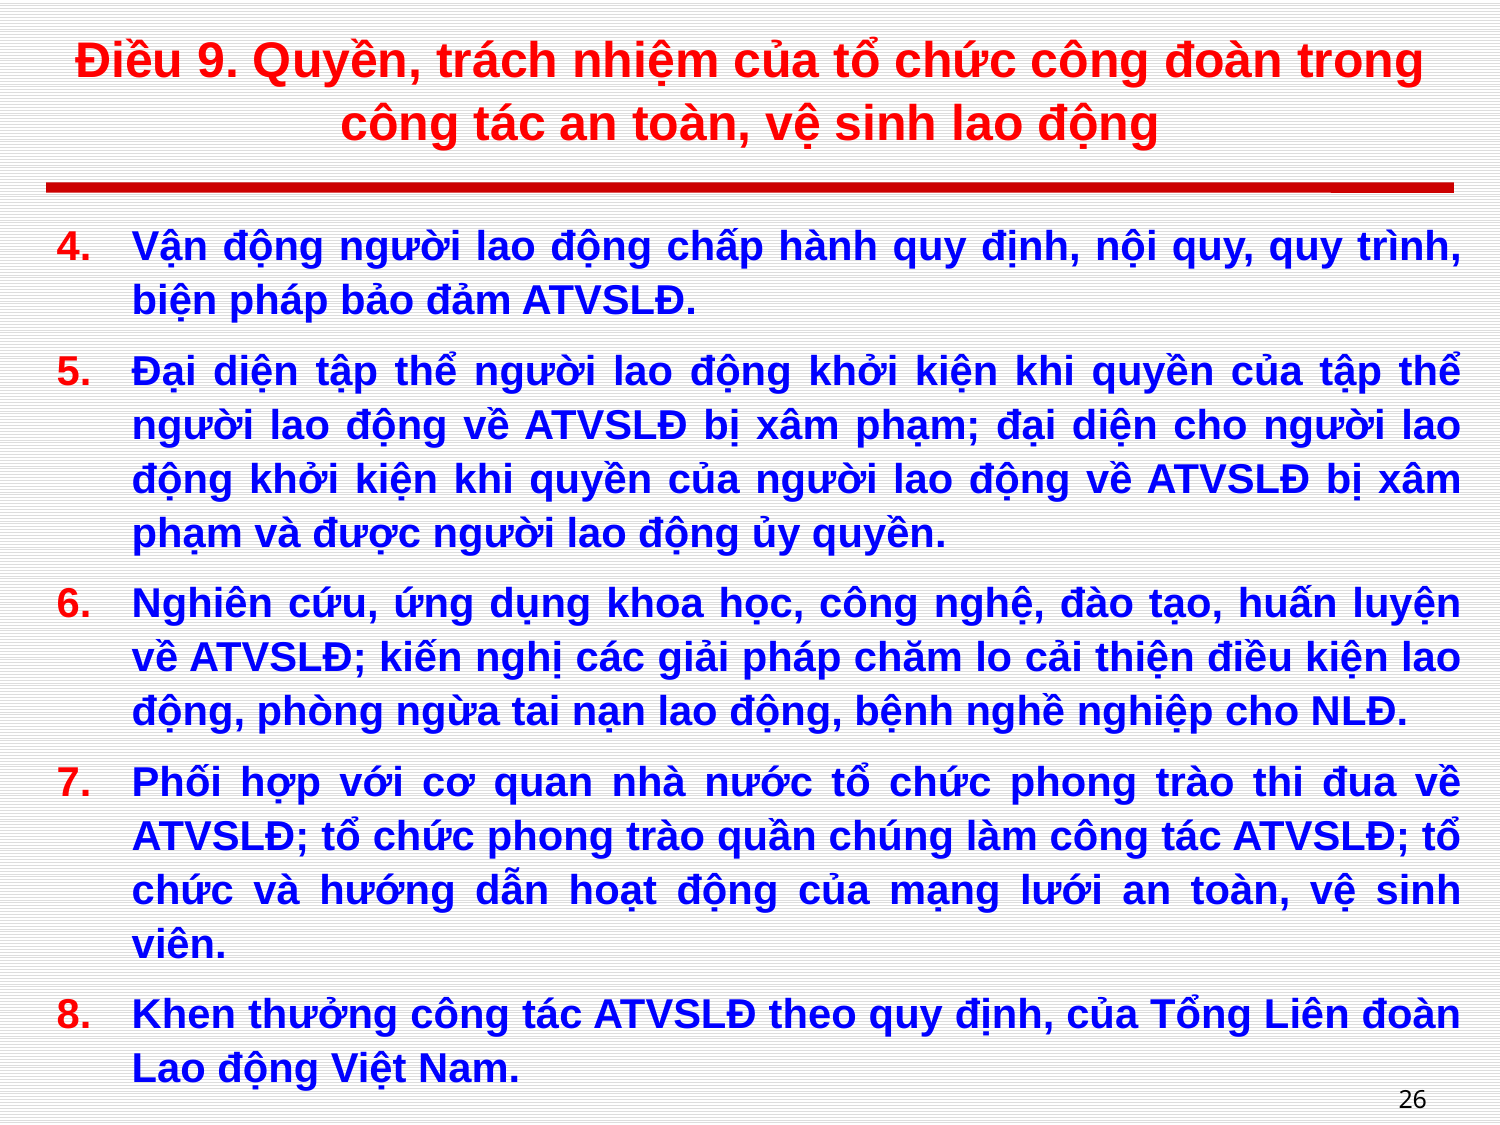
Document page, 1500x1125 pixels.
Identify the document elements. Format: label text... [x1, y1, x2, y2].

text_box Vận động người lao động chấp hành quy định, nội quy, quy trình, biện pháp bảo đảm ATVSLĐ. Đại diện tập thể người lao động khởi kiện khi quyền của tập thể người lao động về ATVSLĐ bị xâm phạm; đại diện cho người lao động khởi kiện khi quyền của người lao động về ATVSLĐ bị xâm phạm và được người lao động ủy quyền. Nghiên cứu, ứng dụng khoa học, công nghệ, đào tạo, huấn luyện về ATVSLĐ; kiến nghị các giải pháp chăm lo cải thiện điều kiện lao động, phòng ngừa tai nạn lao động, bệnh nghề nghiệp cho NLĐ. Phối hợp với cơ quan nhà nước tổ chức phong trào thi đua về ATVSLĐ; tổ chức phong trào quần chúng làm công tác ATVSLĐ; tổ chức và hướng dẫn hoạt động của mạng lưới an toàn, vệ sinh viên. Khen thưởng công tác ATVSLĐ theo quy định, của Tổng Liên đoàn Lao động Việt Nam. [23, 199, 1477, 1088]
title Điều 9. Quyền, trách nhiệm của tổ chức công đoàn trong công tác an toàn, vệ sinh lao động [38, 24, 1463, 150]
